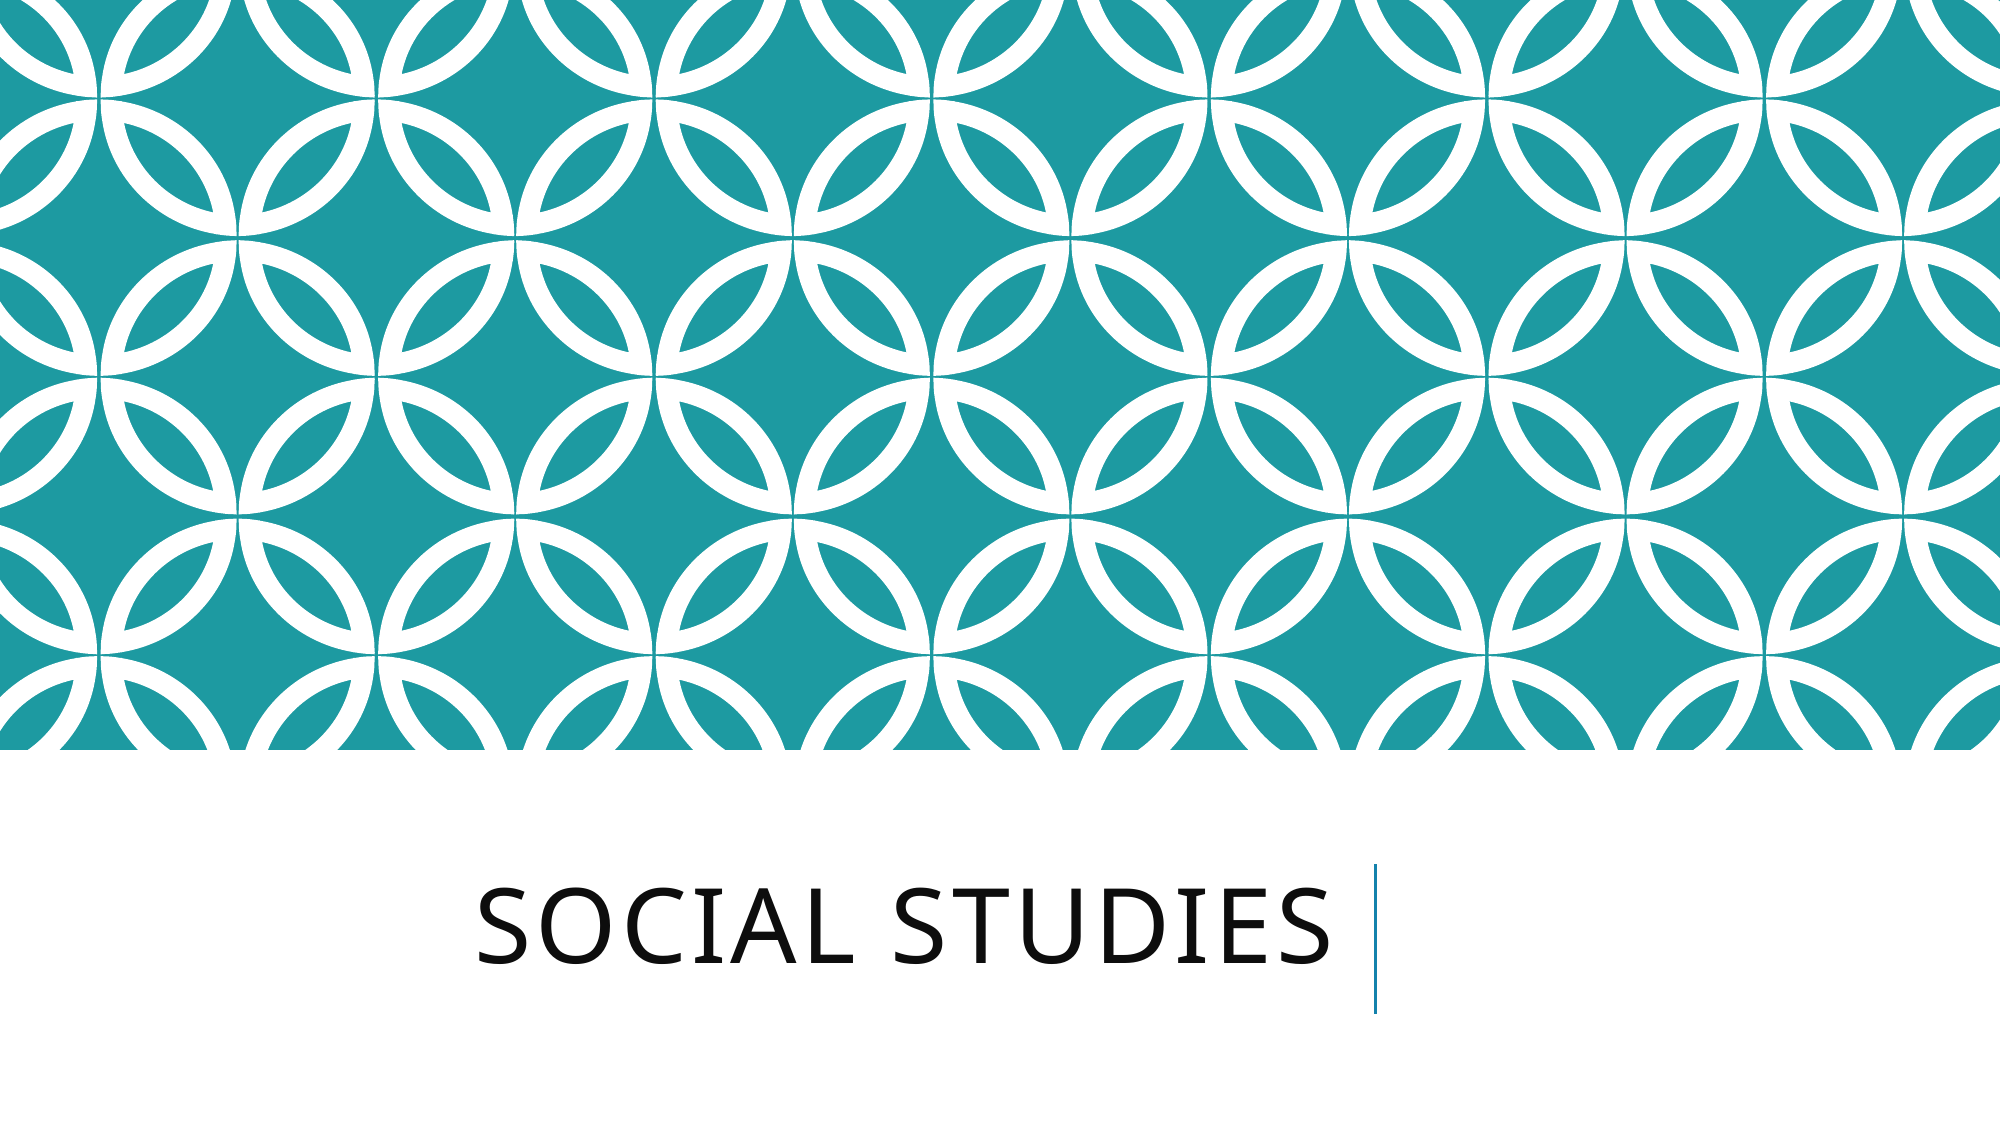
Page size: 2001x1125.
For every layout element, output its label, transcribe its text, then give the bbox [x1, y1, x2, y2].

title Social Studies [75, 813, 1350, 1054]
